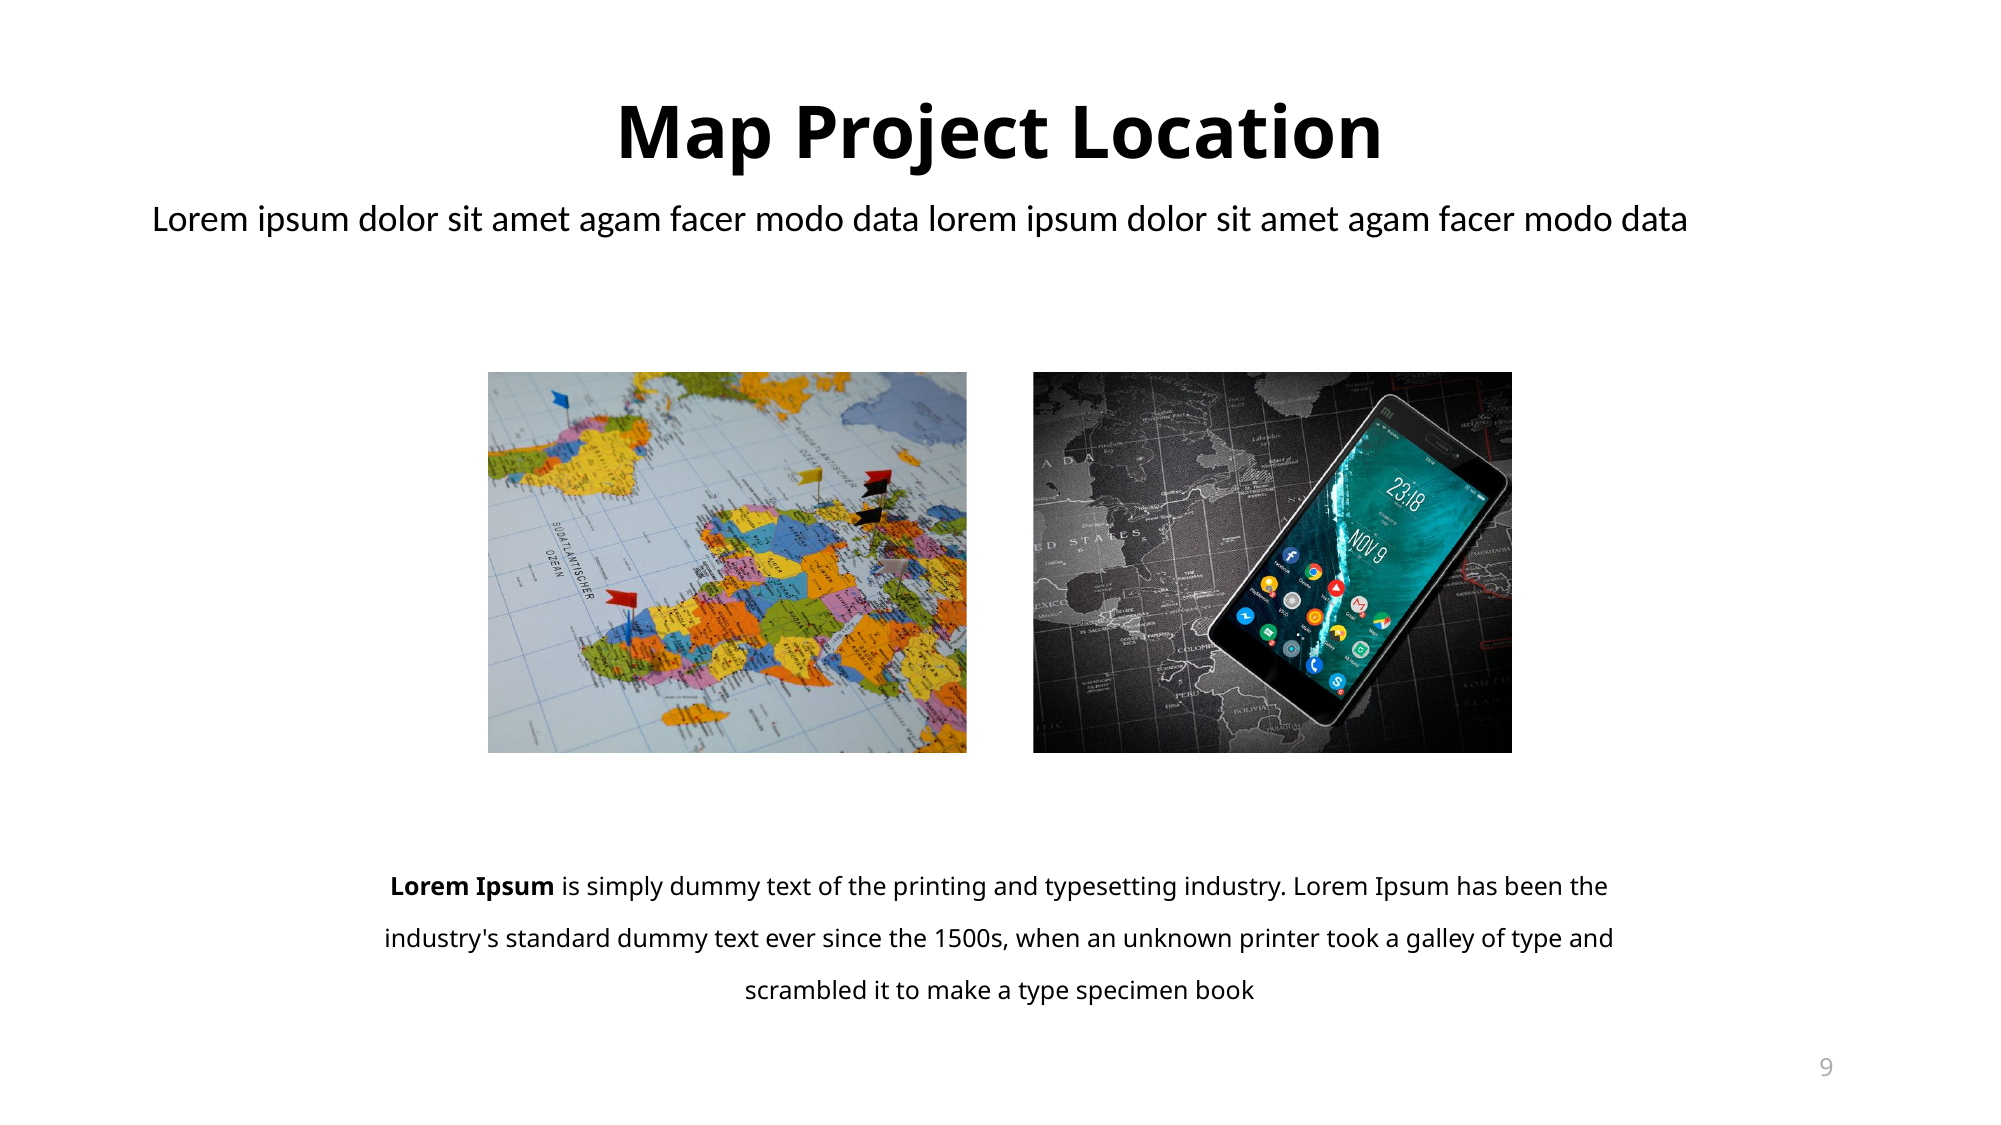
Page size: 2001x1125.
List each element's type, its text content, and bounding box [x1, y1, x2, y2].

text_box Lorem Ipsum is simply dummy text of the printing and typesetting industry. Lorem Ipsum has been the industry's standard dummy text ever since the 1500s, when an unknown printer took a galley of type and scrambled it to make a type specimen book [356, 841, 1643, 1013]
slide_number 9 [1790, 1042, 1863, 1094]
picture [1033, 372, 1512, 753]
title Map Project Location [137, 78, 1863, 186]
picture [487, 372, 967, 753]
subtitle Lorem ipsum dolor sit amet agam facer modo data lorem ipsum dolor sit amet agam facer modo data [137, 186, 1863, 227]
